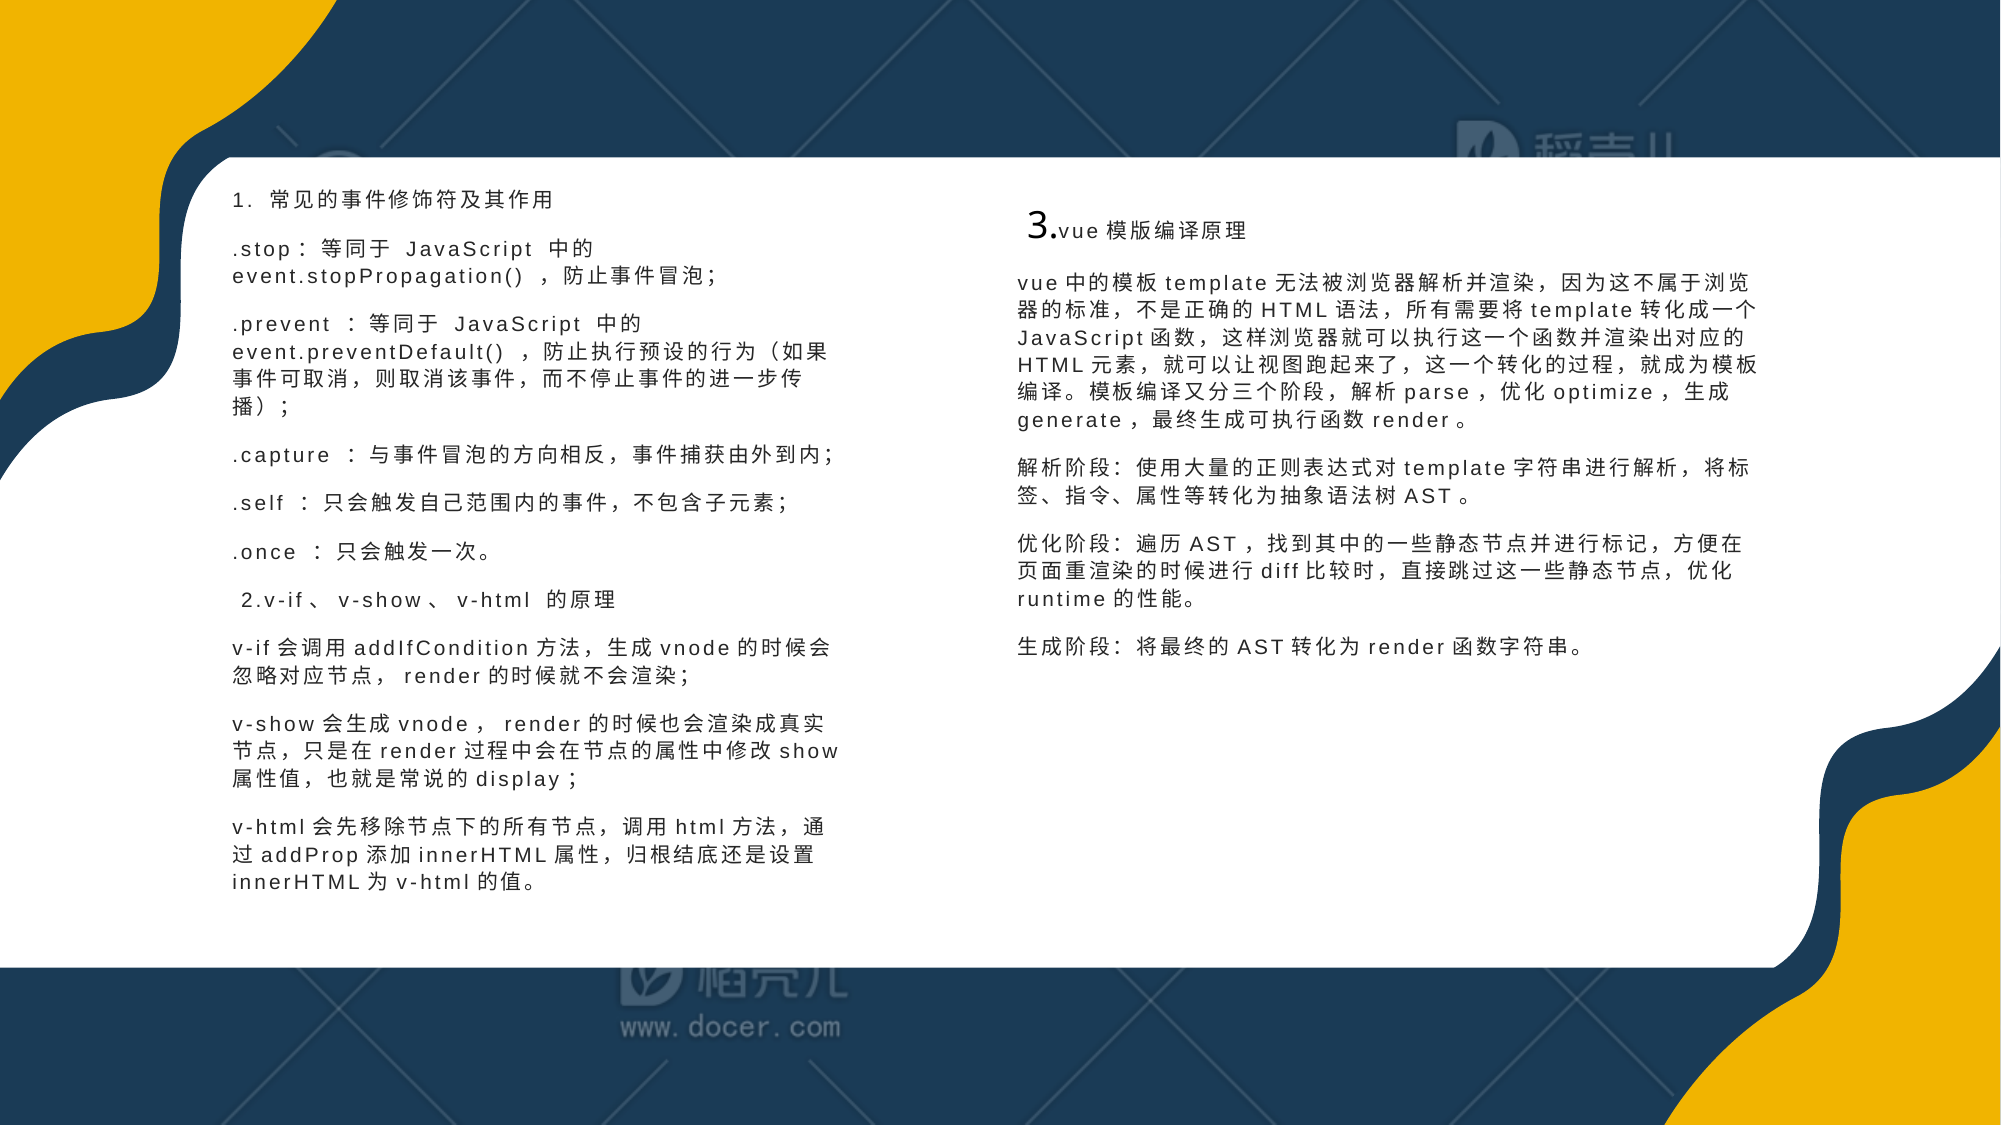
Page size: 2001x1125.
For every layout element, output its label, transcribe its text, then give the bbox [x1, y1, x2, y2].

picture [232, 0, 2001, 646]
list 1. 常见的事件修饰符及其作用 .stop：等同于 JavaScript 中的 event.stopPropagation() ，防止事件冒泡； .prevent ：等同于 JavaScript 中的 event.preventDefault() ，防止执行预设的行为（如果事件可取消，则取消该事件，而不停止事件的进一步传播）； .capture ：与事件冒泡的方向相反，事件捕获由外到内； .self ：只会触发自己范围内的事件，不包含子元素； .once ：只会触发一次。 2.v-if、v-show、v-html 的原理 v-if会调用addIfCondition方法，生成vnode的时候会忽略对应节点，render的时候就不会渲染； v-show会生成vnode，render的时候也会渲染成真实节点，只是在render过程中会在节点的属性中修改show属性值，也就是常说的display； v-html会先移除节点下的所有节点，调用html方法，通过addProp添加innerHTML属性，归根结底还是设置innerHTML为v-html的值。 [215, 184, 852, 960]
picture [0, 968, 1771, 1125]
text_box 3.vue模版编译原理 vue中的模板template无法被浏览器解析并渲染，因为这不属于浏览器的标准，不是正确的HTML语法，所有需要将template转化成一个JavaScript函数，这样浏览器就可以执行这一个函数并渲染出对应的HTML元素，就可以让视图跑起来了，这一个转化的过程，就成为模板编译。模板编译又分三个阶段，解析parse，优化optimize，生成generate，最终生成可执行函数render。 解析阶段：使用大量的正则表达式对template字符串进行解析，将标签、指令、属性等转化为抽象语法树AST。 优化阶段：遍历AST，找到其中的一些静态节点并进行标记，方便在页面重渲染的时候进行diff比较时，直接跳过这一些静态节点，优化runtime的性能。 生成阶段：将最终的AST转化为render函数字符串。 [1002, 188, 1784, 777]
